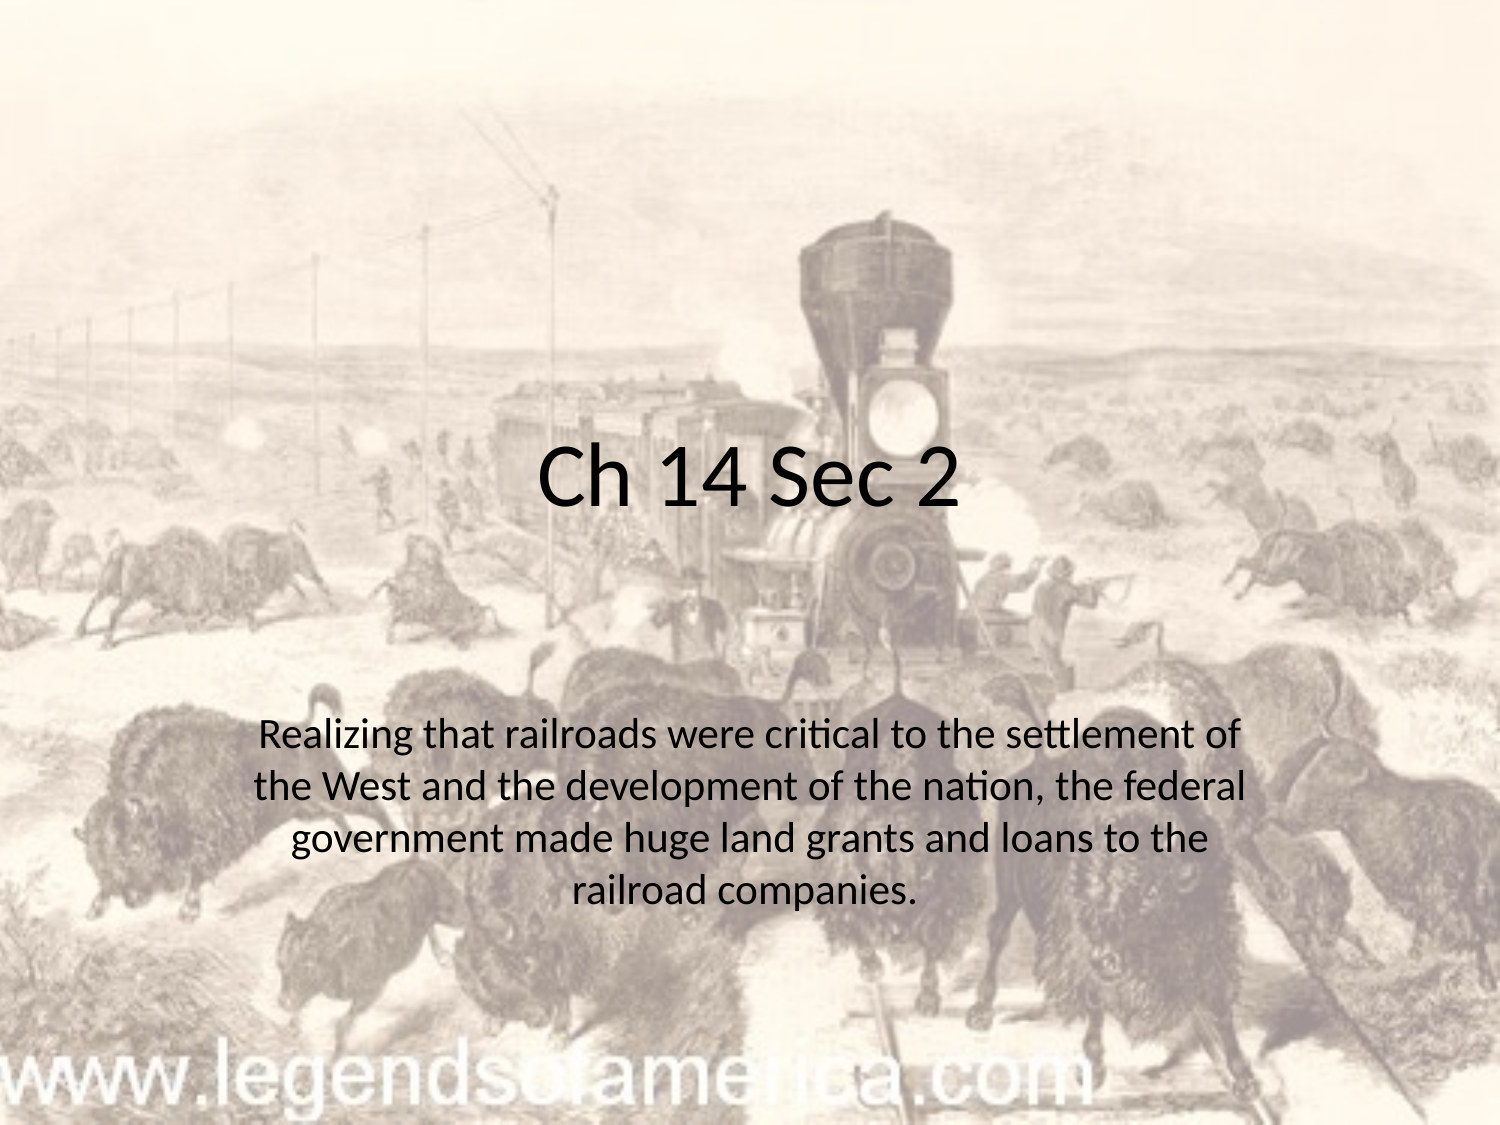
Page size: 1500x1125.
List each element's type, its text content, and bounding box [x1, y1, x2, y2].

title Ch 14 Sec 2 [112, 349, 1388, 591]
subtitle Realizing that railroads were critical to the settlement of the West and the development of the nation, the federal government made huge land grants and loans to the railroad companies. [225, 637, 1275, 925]
